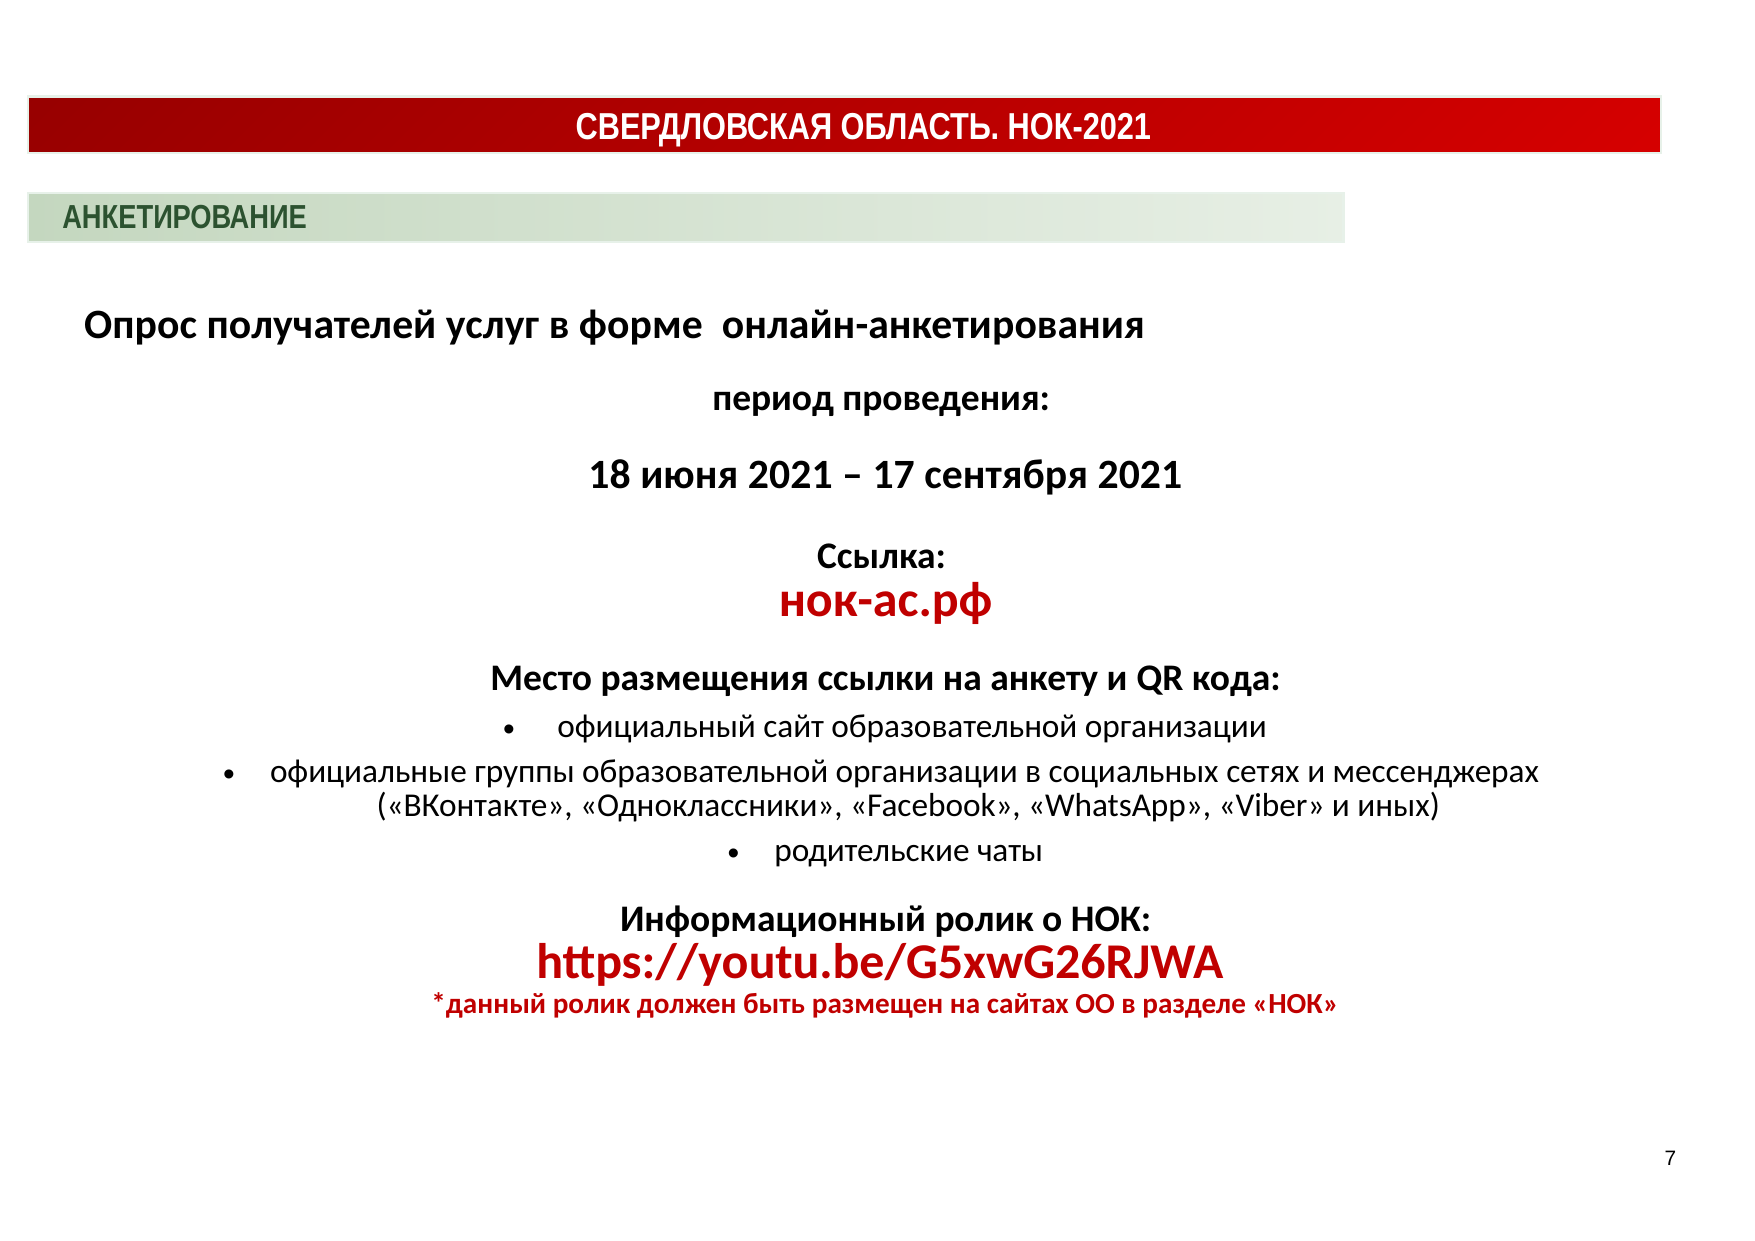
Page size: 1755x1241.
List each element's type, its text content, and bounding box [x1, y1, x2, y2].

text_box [27, 192, 1344, 243]
slide_number 7 [1283, 1136, 1694, 1223]
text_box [27, 96, 1662, 154]
table_header Опрос получателей услуг в форме онлайн-анкетирования период проведения: 18 июня 2021 – 17 сентября 2021 Ссылка: нок-ас.рф Место размещения ссылки на анкету и QR кода: официальный сайт образовательной организации официальные группы образовательной организации в социальных сетях и мессенджерах («ВКонтакте», «Одноклассники», «Facebook», «WhatsApp», «Viber» и иных) родительские чаты Информационный ролик о НОК: https://youtu.be/G5xwG26RJWA *данный ролик должен быть размещен на сайтах ОО в разделе «НОК» [78, 276, 1693, 1089]
